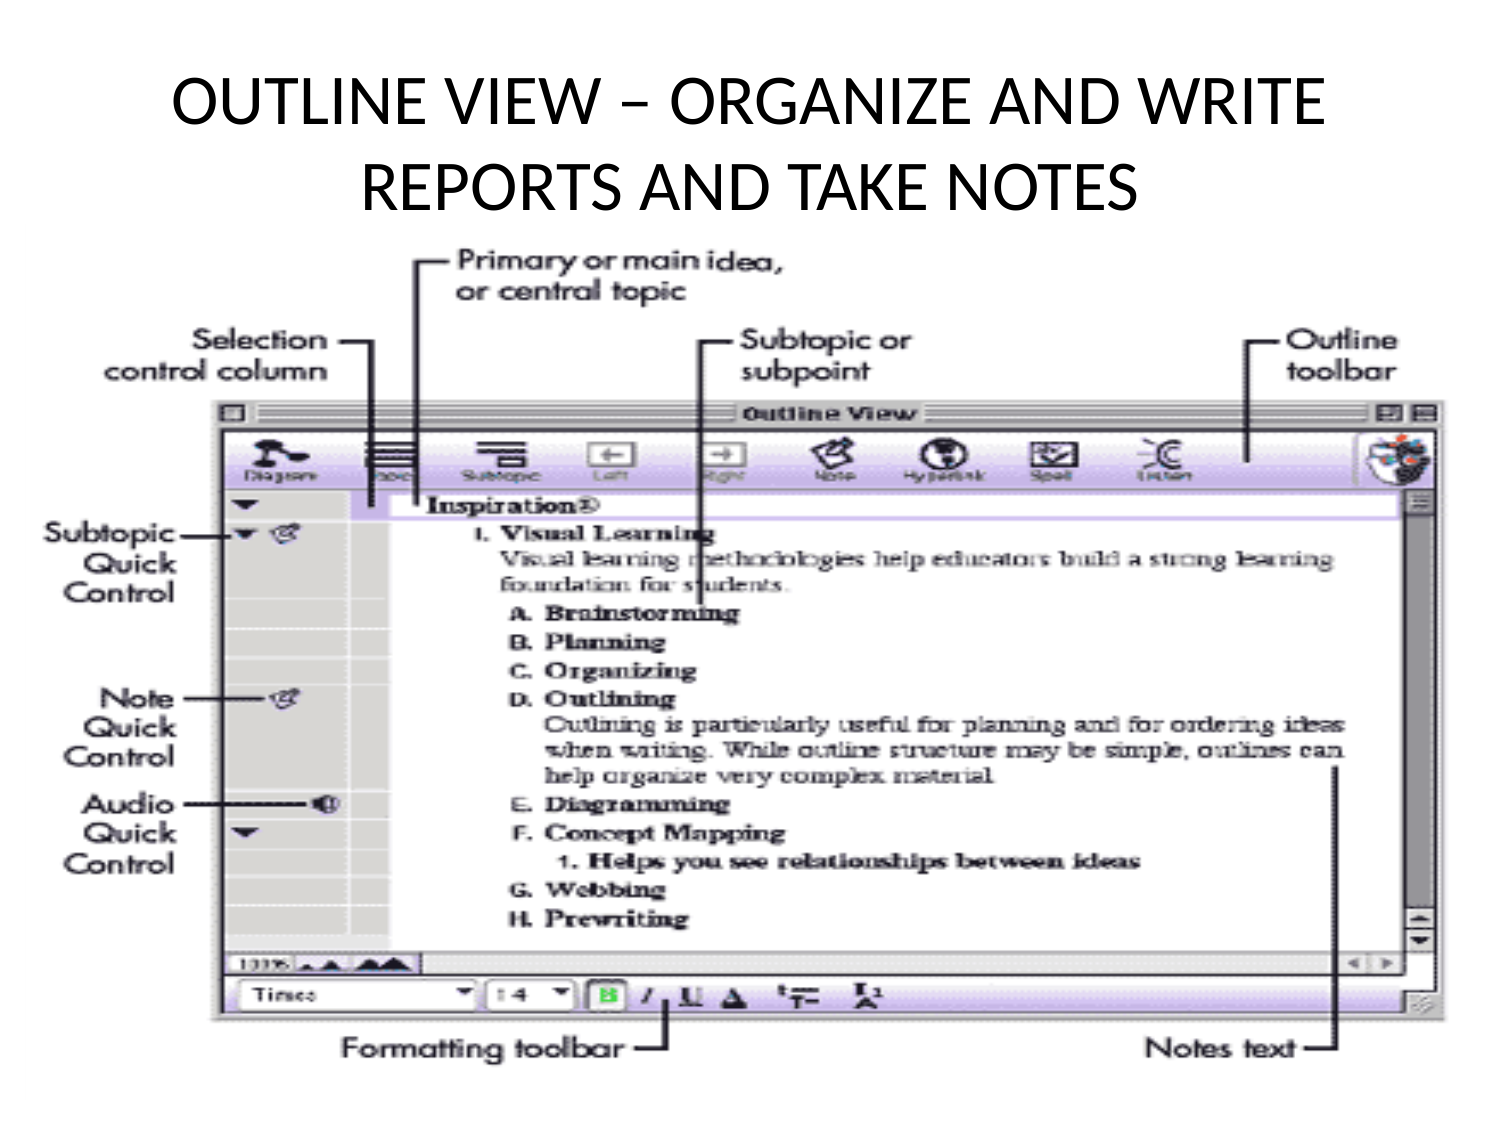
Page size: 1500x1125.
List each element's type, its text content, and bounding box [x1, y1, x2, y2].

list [24, 224, 1500, 1101]
title OUTLINE VIEW – ORGANIZE AND WRITE REPORTS AND TAKE NOTES [75, 45, 1425, 222]
